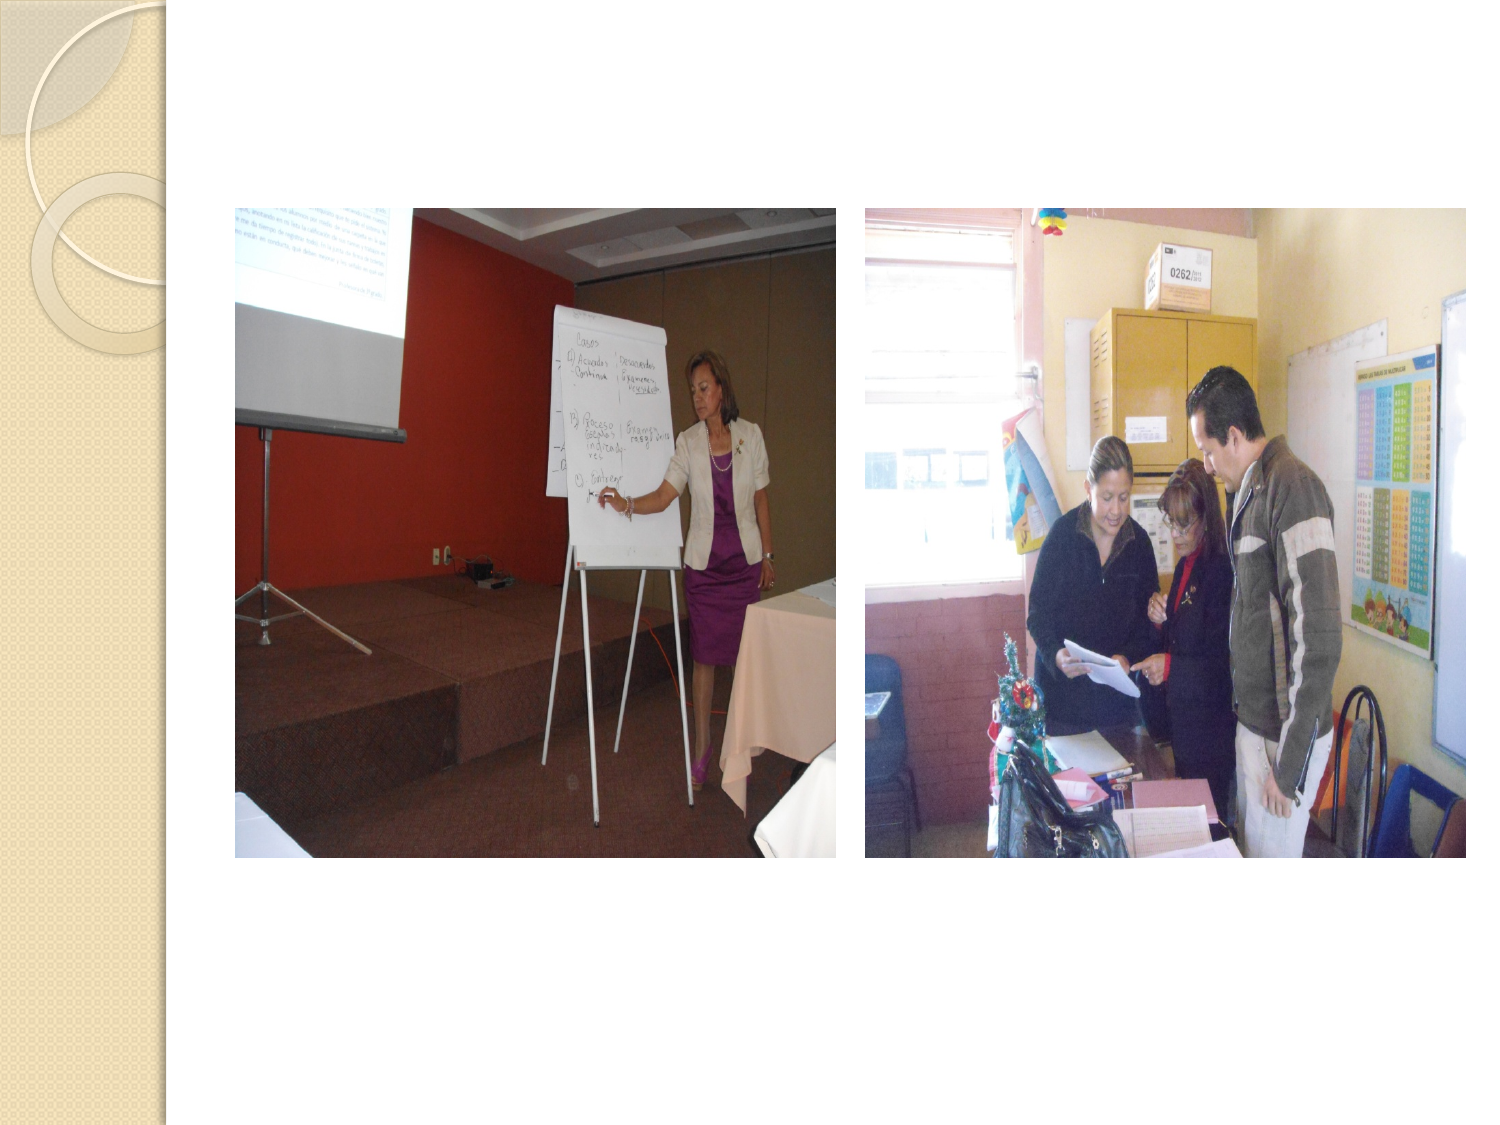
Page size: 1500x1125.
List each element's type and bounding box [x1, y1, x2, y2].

list [235, 207, 836, 858]
list [865, 207, 1466, 858]
